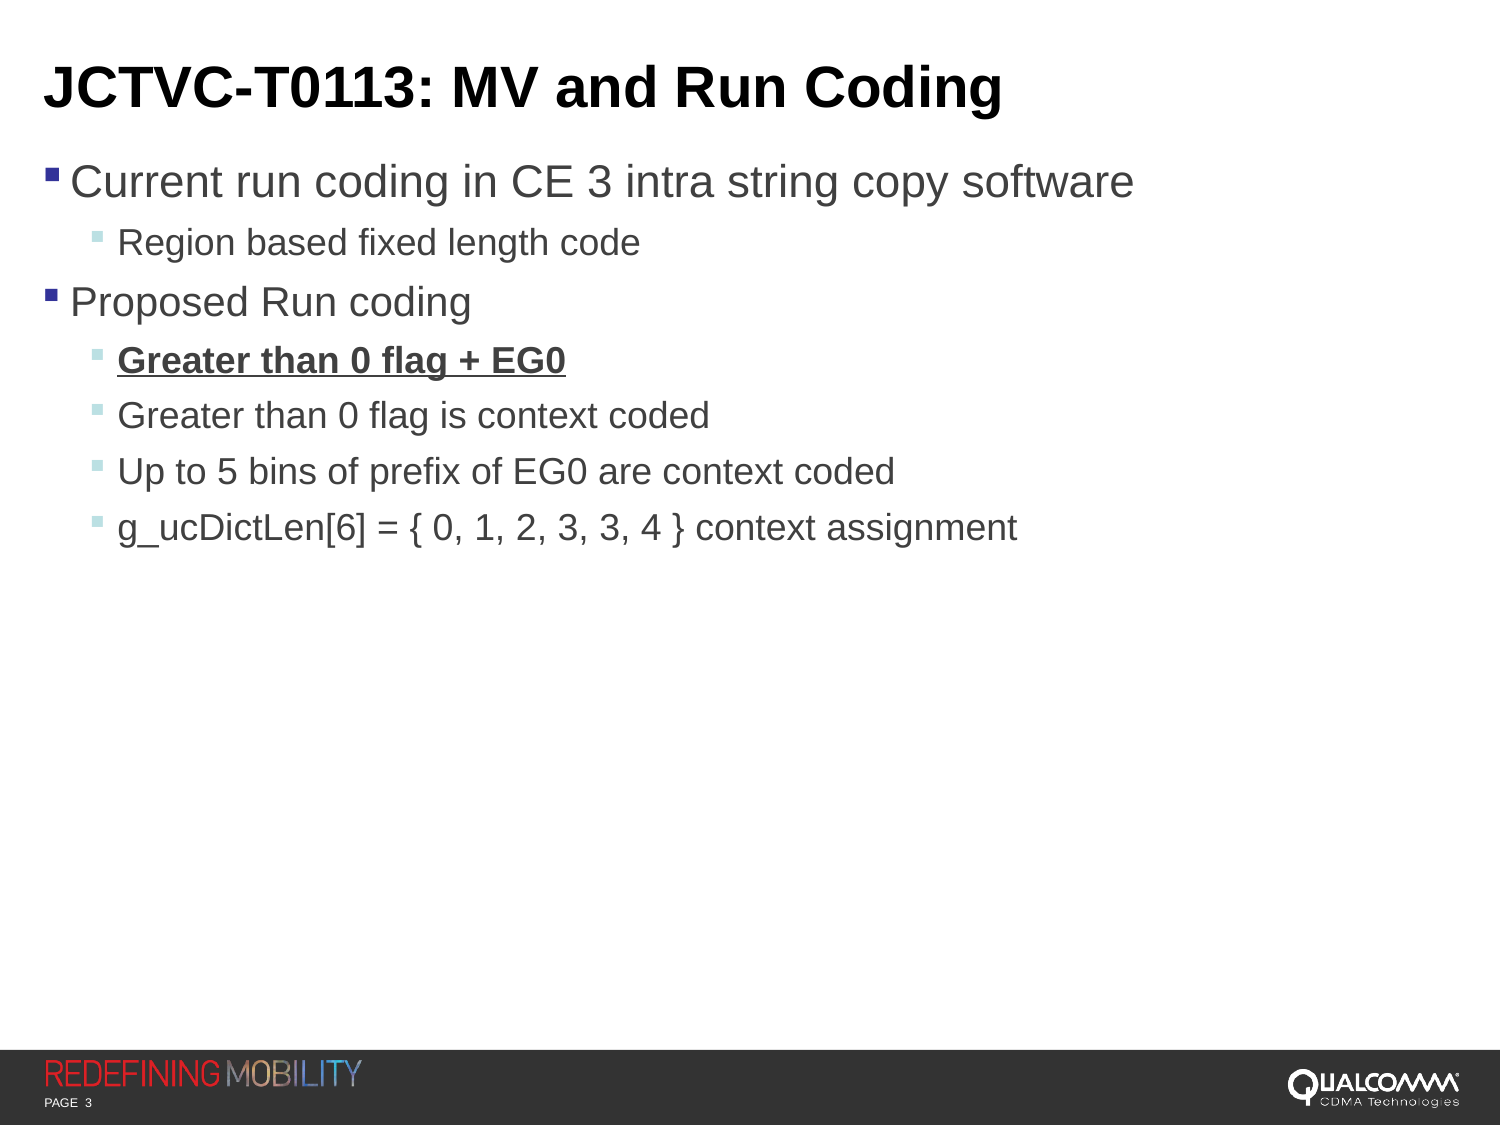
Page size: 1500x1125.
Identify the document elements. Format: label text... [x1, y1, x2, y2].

title JCTVC-T0113: MV and Run Coding [28, 44, 1462, 138]
picture [30, 1048, 372, 1099]
list Current run coding in CE 3 intra string copy software Region based fixed length code Proposed Run coding Greater than 0 flag + EG0 Greater than 0 flag is context coded Up to 5 bins of prefix of EG0 are context coded g_ucDictLen[6] = { 0, 1, 2, 3, 3, 4 } context assignment [26, 148, 1457, 1021]
picture [1278, 1058, 1478, 1114]
